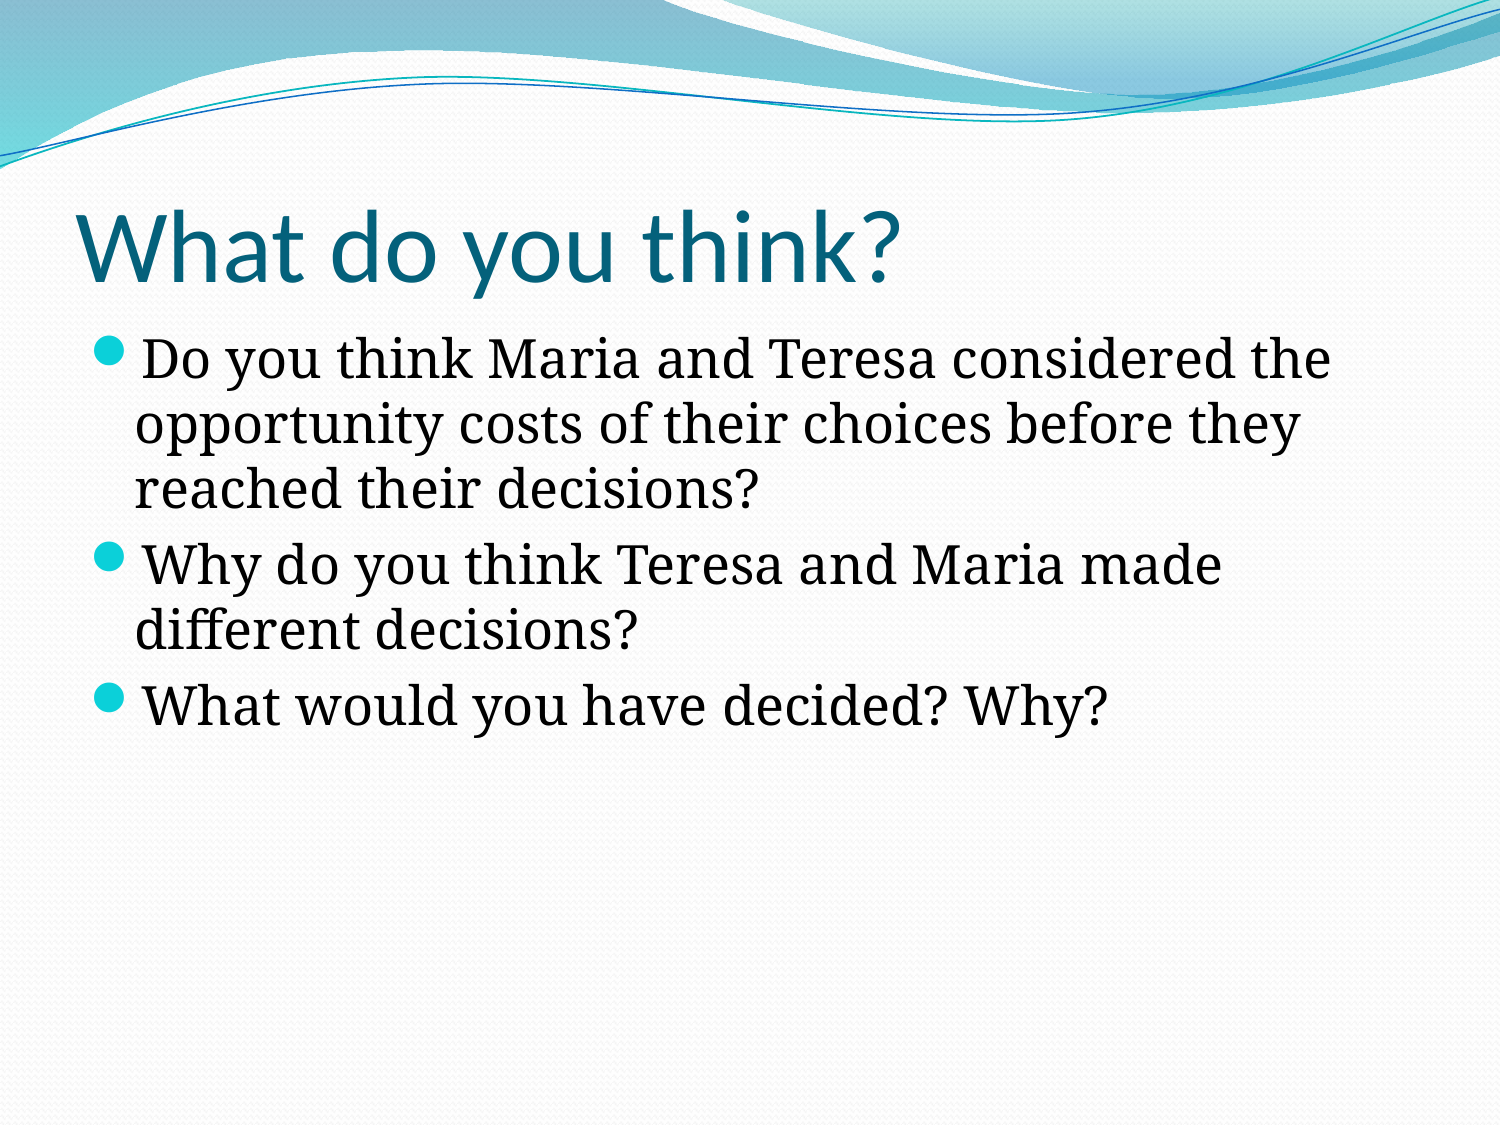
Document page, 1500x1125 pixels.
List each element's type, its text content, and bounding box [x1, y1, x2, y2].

list Do you think Maria and Teresa considered the opportunity costs of their choices before they reached their decisions? Why do you think Teresa and Maria made different decisions? What would you have decided? Why? [75, 317, 1425, 1038]
title What do you think? [75, 115, 1425, 303]
